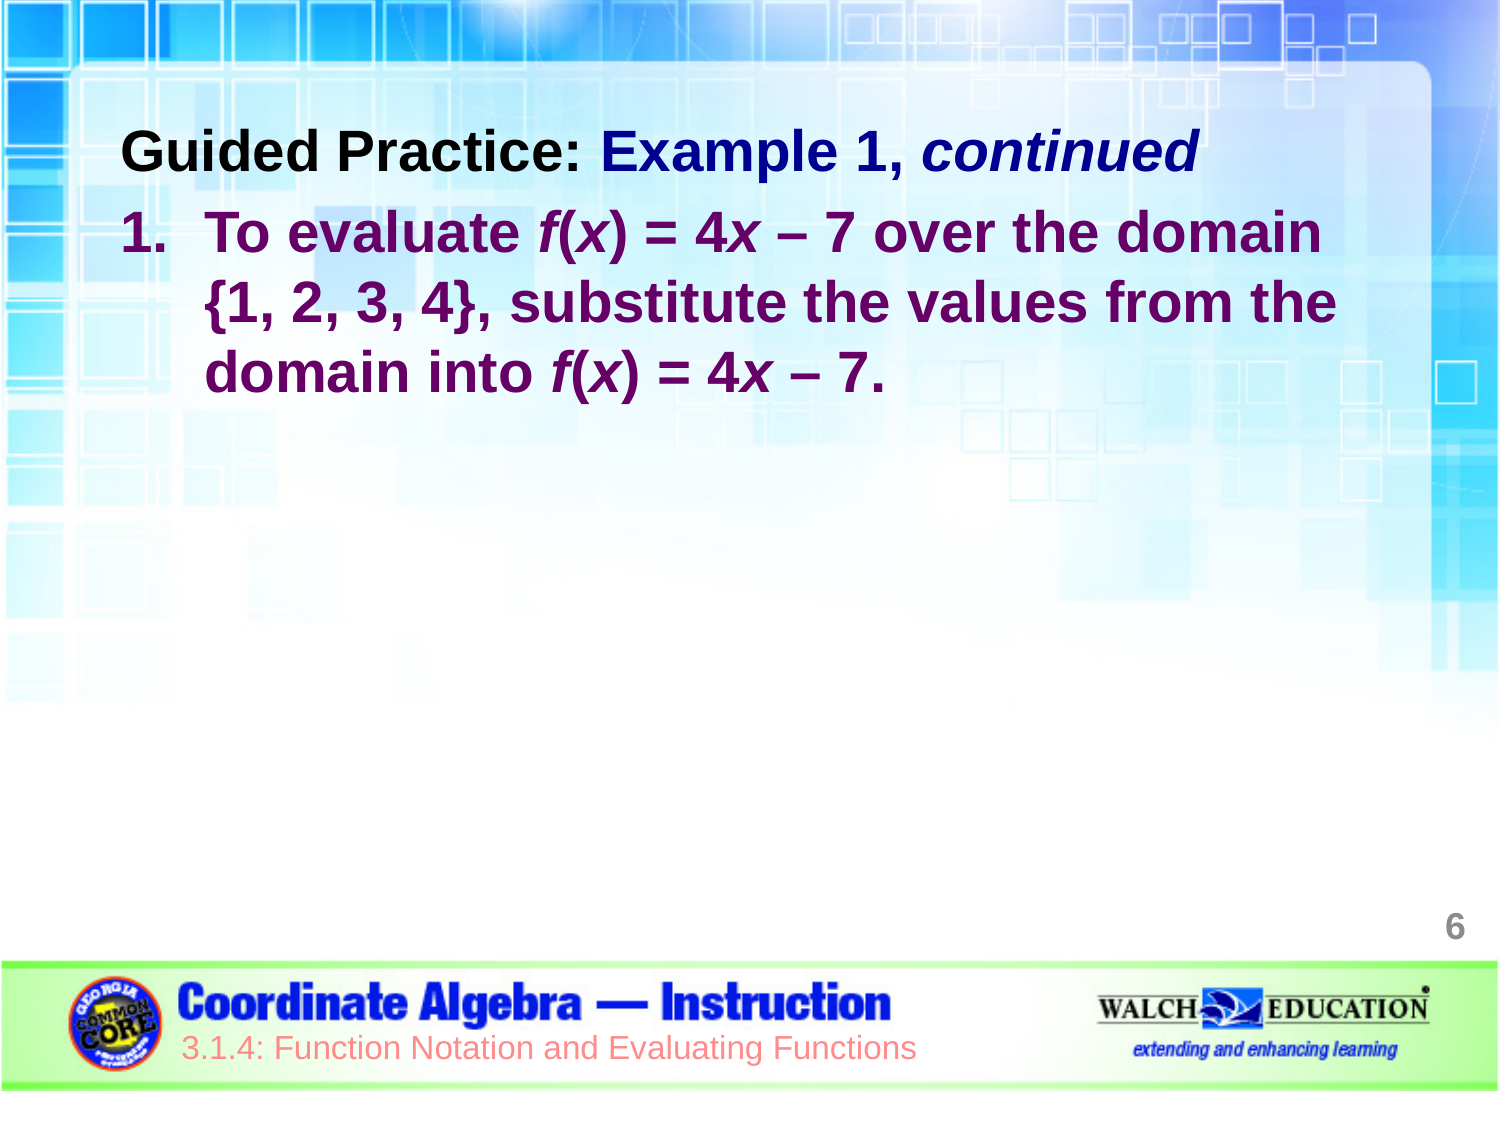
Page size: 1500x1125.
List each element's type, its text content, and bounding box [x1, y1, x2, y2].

subtitle Guided Practice: Example 1, continued To evaluate f(x) = 4x – 7 over the domain {1, 2, 3, 4}, substitute the values from the domain into f(x) = 4x – 7. [105, 105, 1423, 925]
footer 3.1.4: Function Notation and Evaluating Functions [166, 1024, 1080, 1069]
slide_number 6 [1361, 901, 1481, 949]
picture [1, 0, 1500, 1091]
